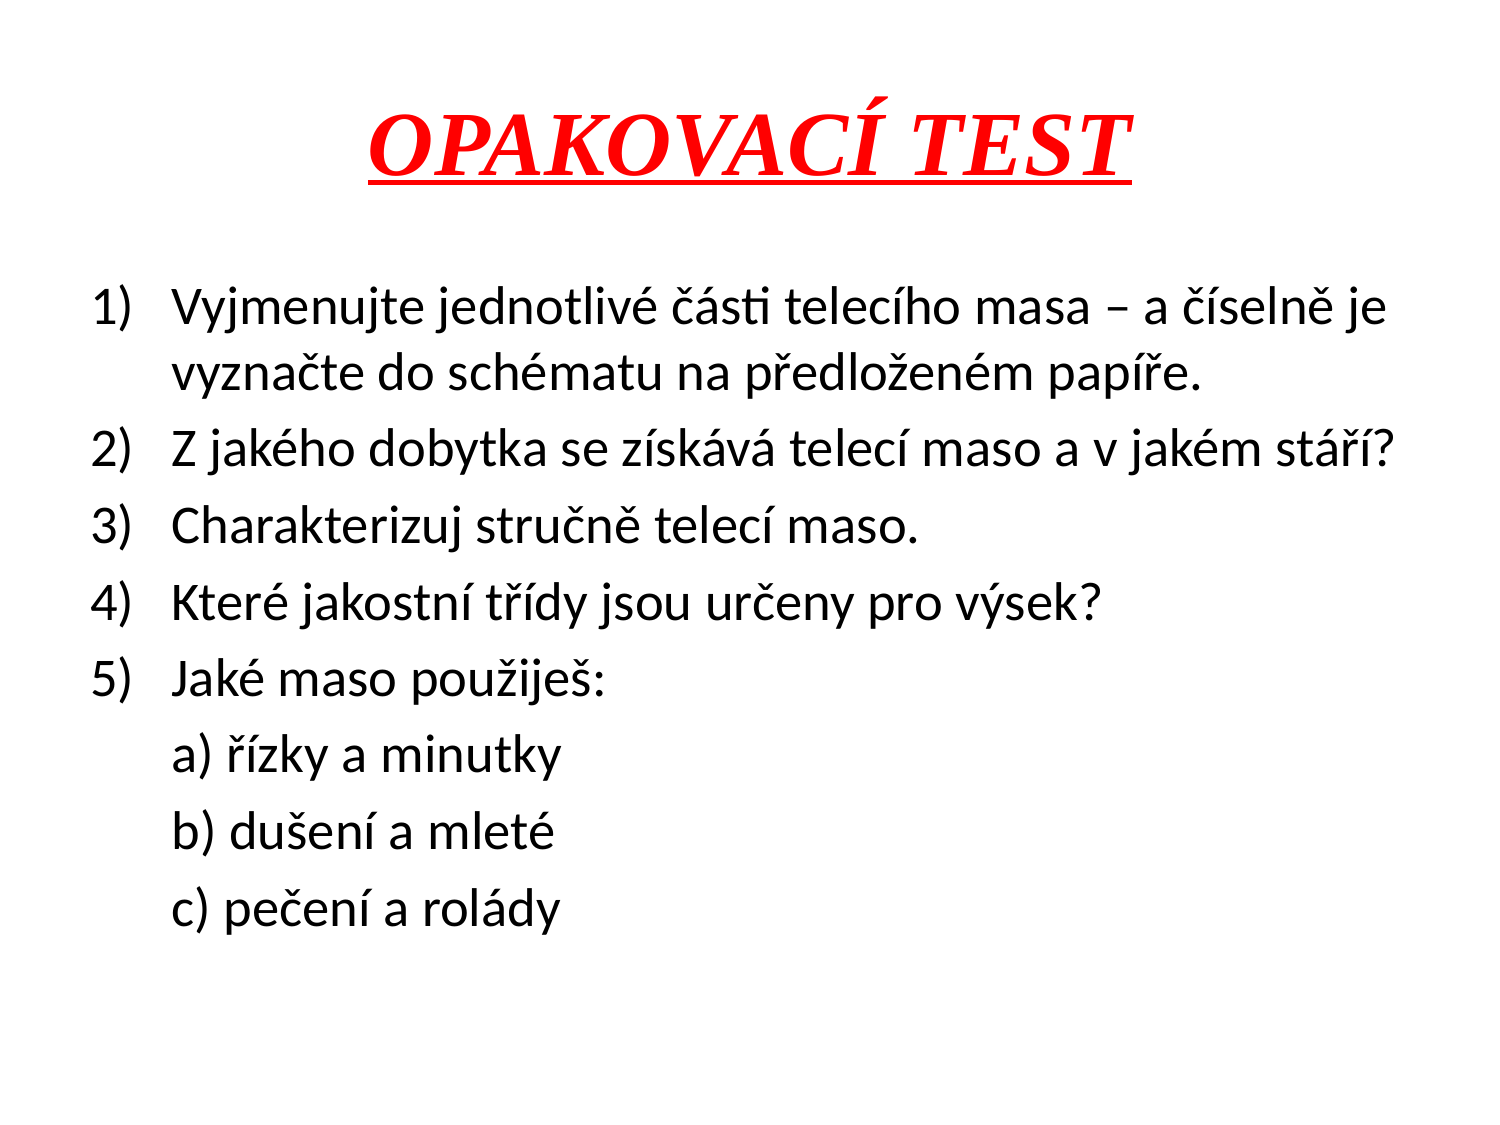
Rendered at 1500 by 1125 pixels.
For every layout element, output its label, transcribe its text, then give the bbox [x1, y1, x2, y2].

title OPAKOVACÍ TEST [75, 45, 1425, 233]
list Vyjmenujte jednotlivé části telecího masa – a číselně je vyznačte do schématu na předloženém papíře. Z jakého dobytka se získává telecí maso a v jakém stáří? Charakterizuj stručně telecí maso. Které jakostní třídy jsou určeny pro výsek? Jaké maso použiješ: a) řízky a minutky b) dušení a mleté c) pečení a rolády [75, 262, 1425, 1005]
